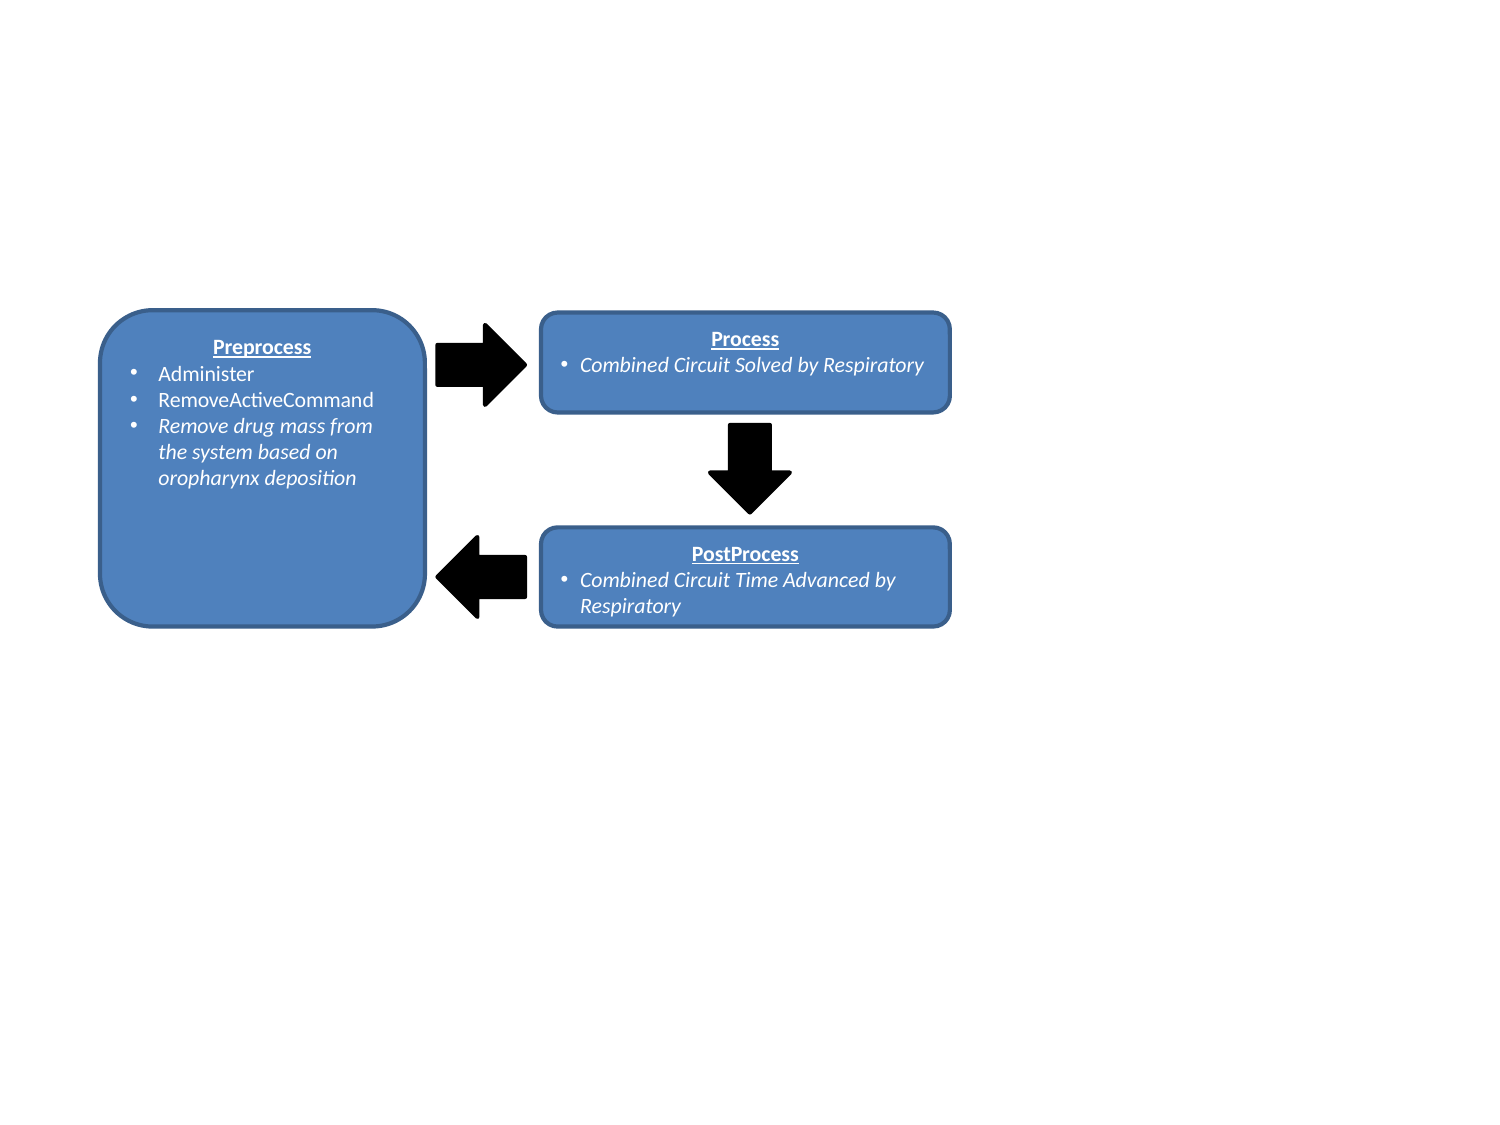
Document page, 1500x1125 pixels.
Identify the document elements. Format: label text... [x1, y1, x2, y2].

text_box PostProcess Combined Circuit Time Advanced by Respiratory [538, 525, 952, 629]
text_box Preprocess Administer RemoveActiveCommand Remove drug mass from the system based on oropharynx deposition [97, 308, 428, 629]
text_box Process Combined Circuit Solved by Respiratory [538, 310, 952, 415]
text_box [435, 323, 528, 407]
text_box [435, 535, 528, 619]
text_box [708, 422, 792, 515]
